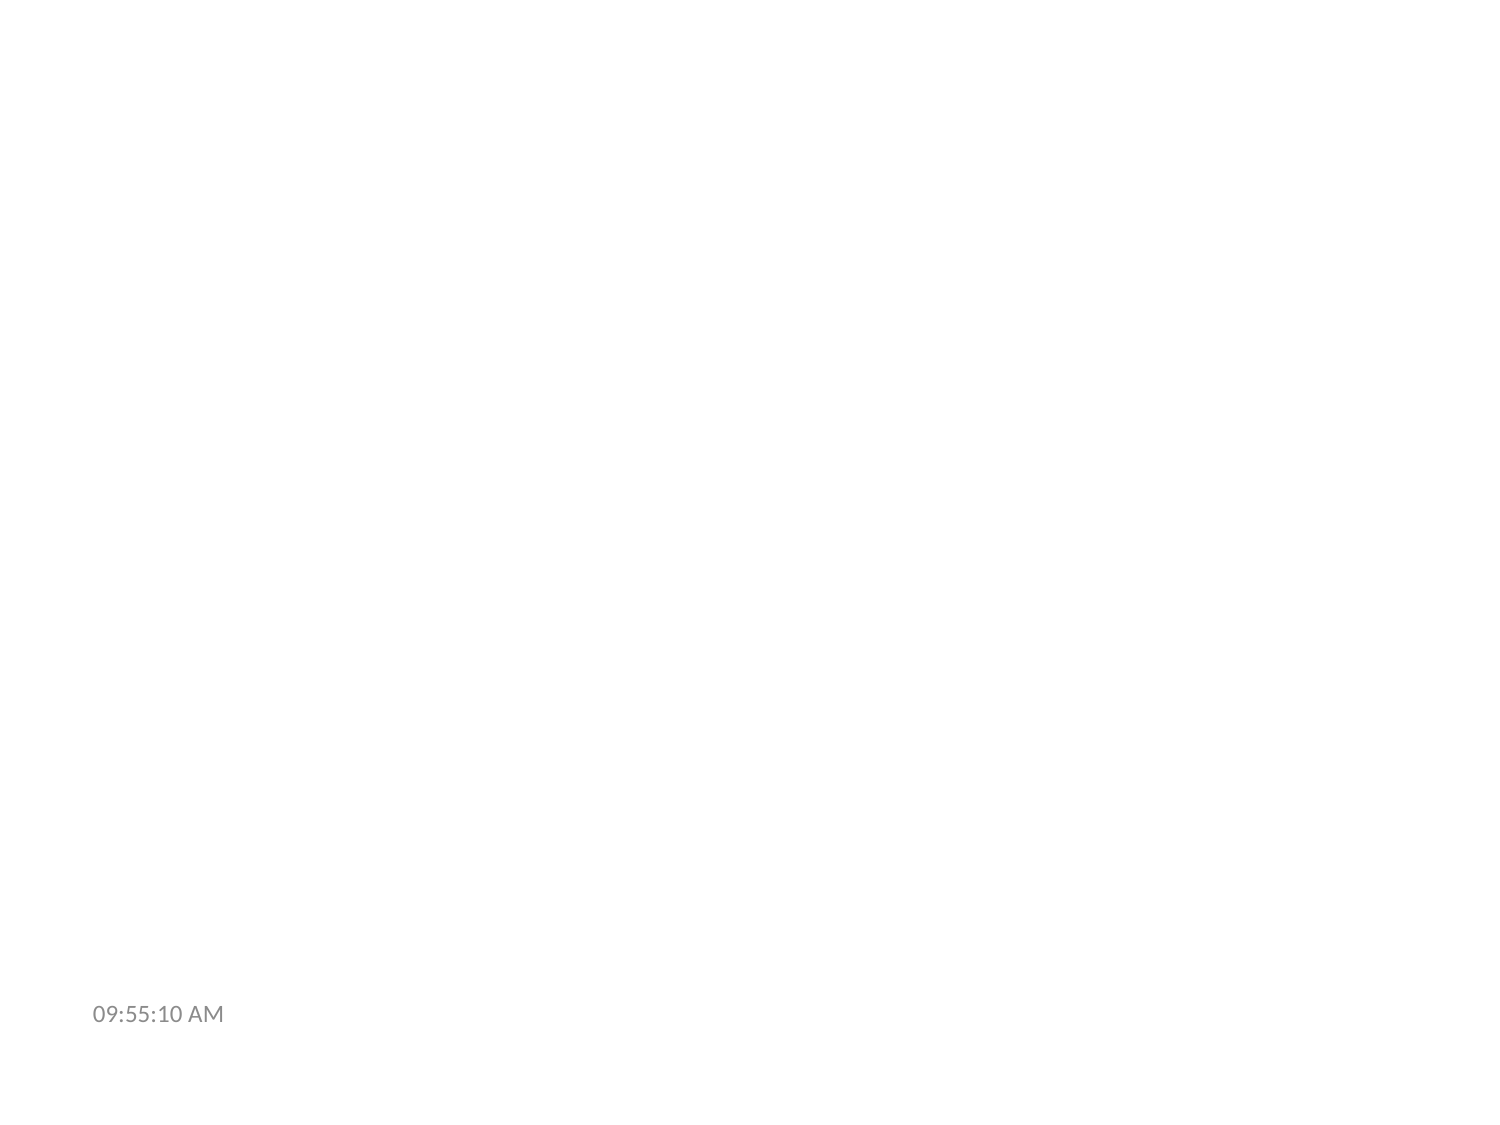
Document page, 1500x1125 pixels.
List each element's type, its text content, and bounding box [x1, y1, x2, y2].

text_box 3:35:09 PM [77, 982, 428, 1043]
